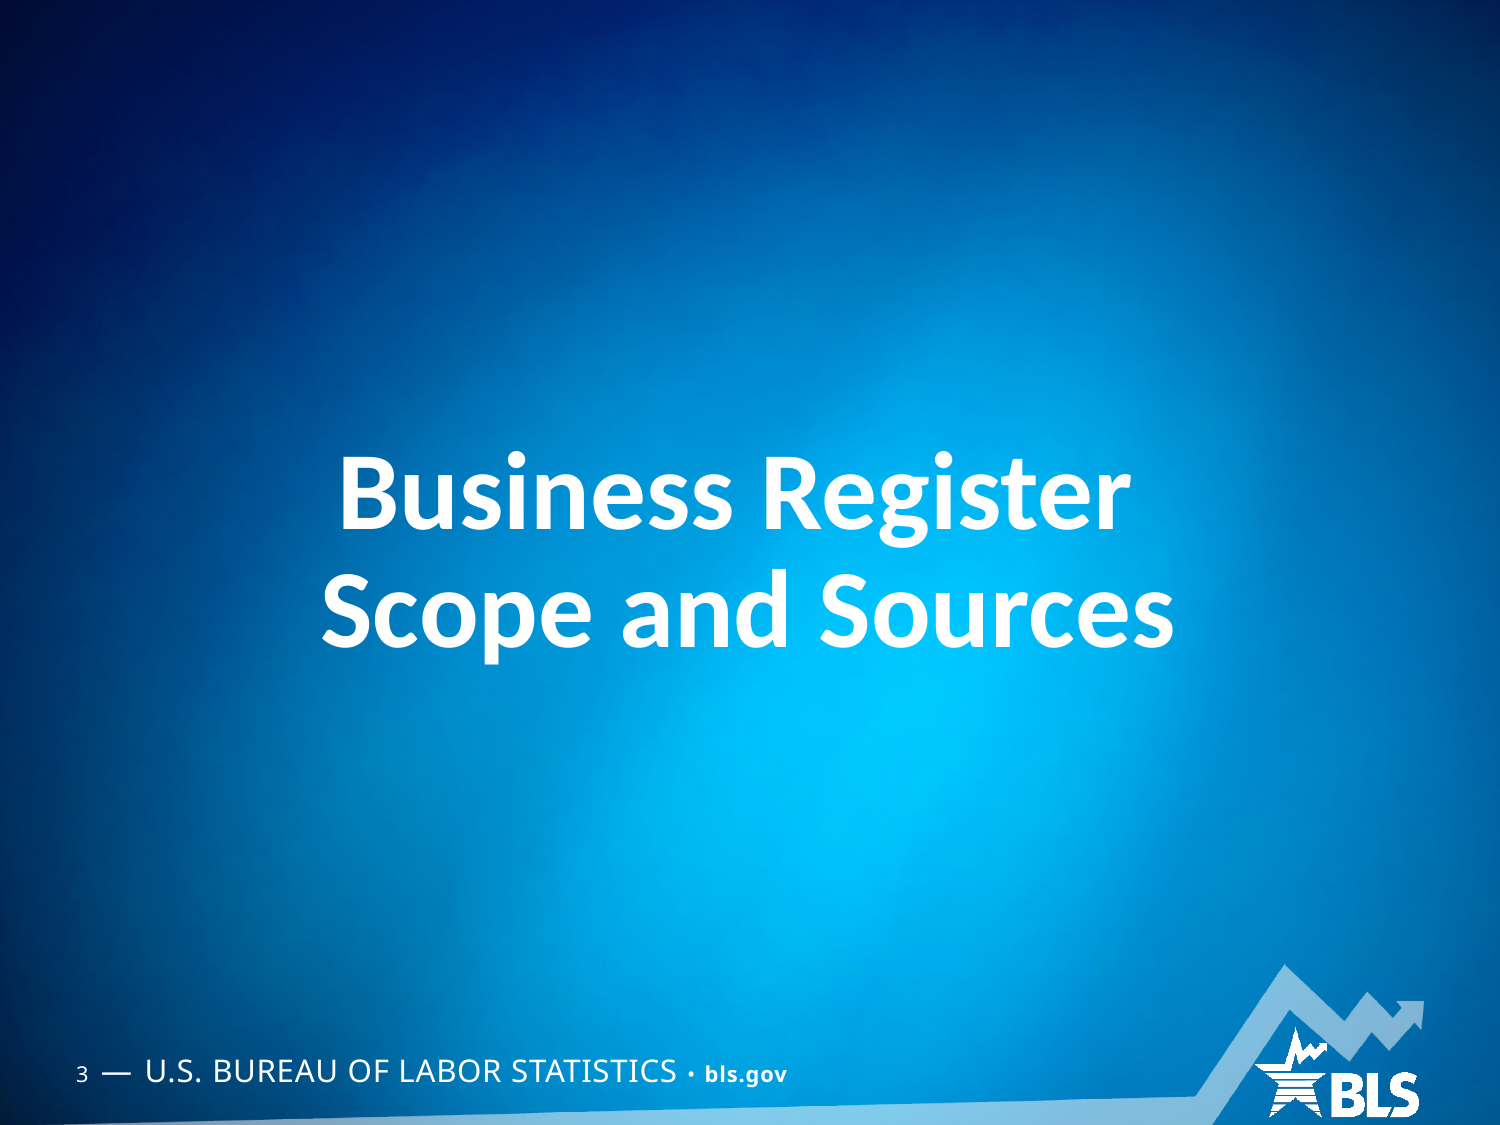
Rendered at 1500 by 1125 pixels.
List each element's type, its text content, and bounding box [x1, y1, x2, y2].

title Business Register Scope and Sources [73, 427, 1424, 678]
picture [0, 0, 1500, 1125]
